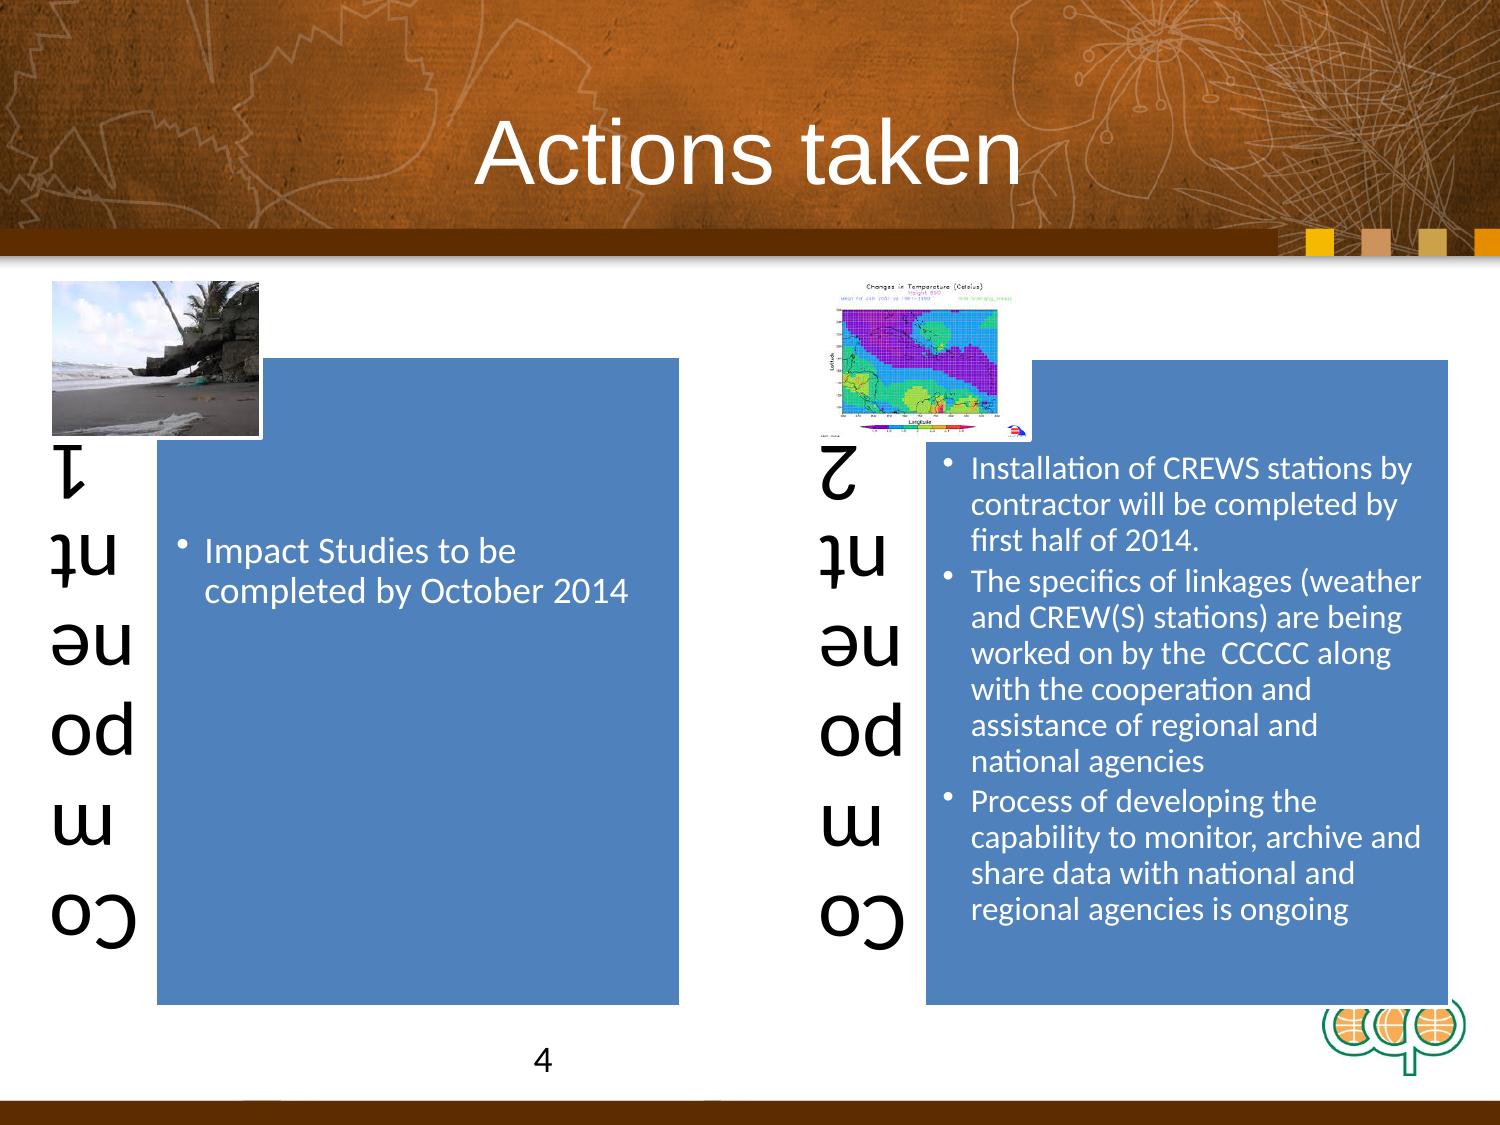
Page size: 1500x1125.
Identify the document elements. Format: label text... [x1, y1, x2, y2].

slide_number 4 [518, 1027, 869, 1071]
picture [0, 0, 1500, 1125]
title Actions taken [74, 62, 1426, 234]
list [41, 278, 1459, 1012]
